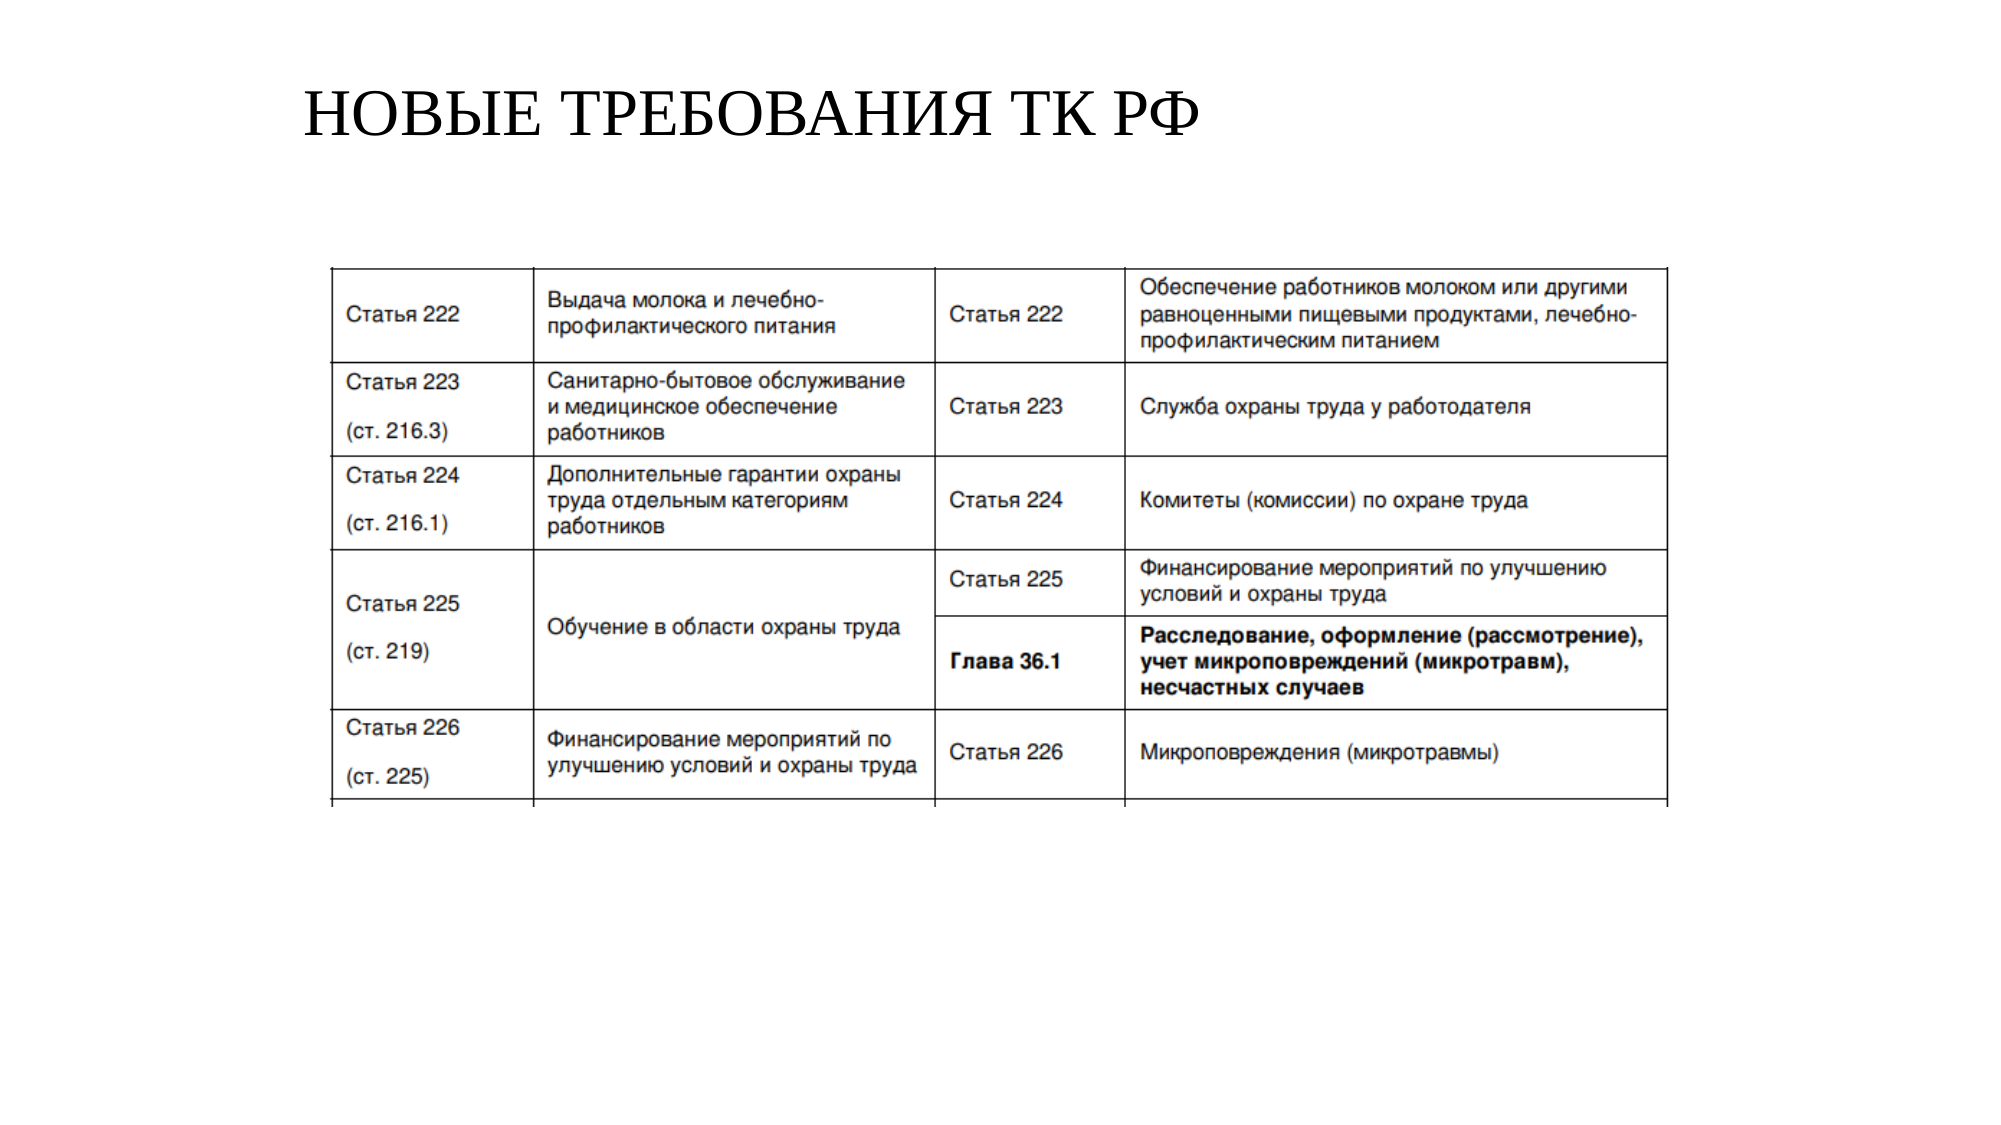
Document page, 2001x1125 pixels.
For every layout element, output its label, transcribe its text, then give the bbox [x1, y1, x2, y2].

title новые требования ТК РФ [288, 66, 1683, 161]
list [326, 267, 1677, 807]
